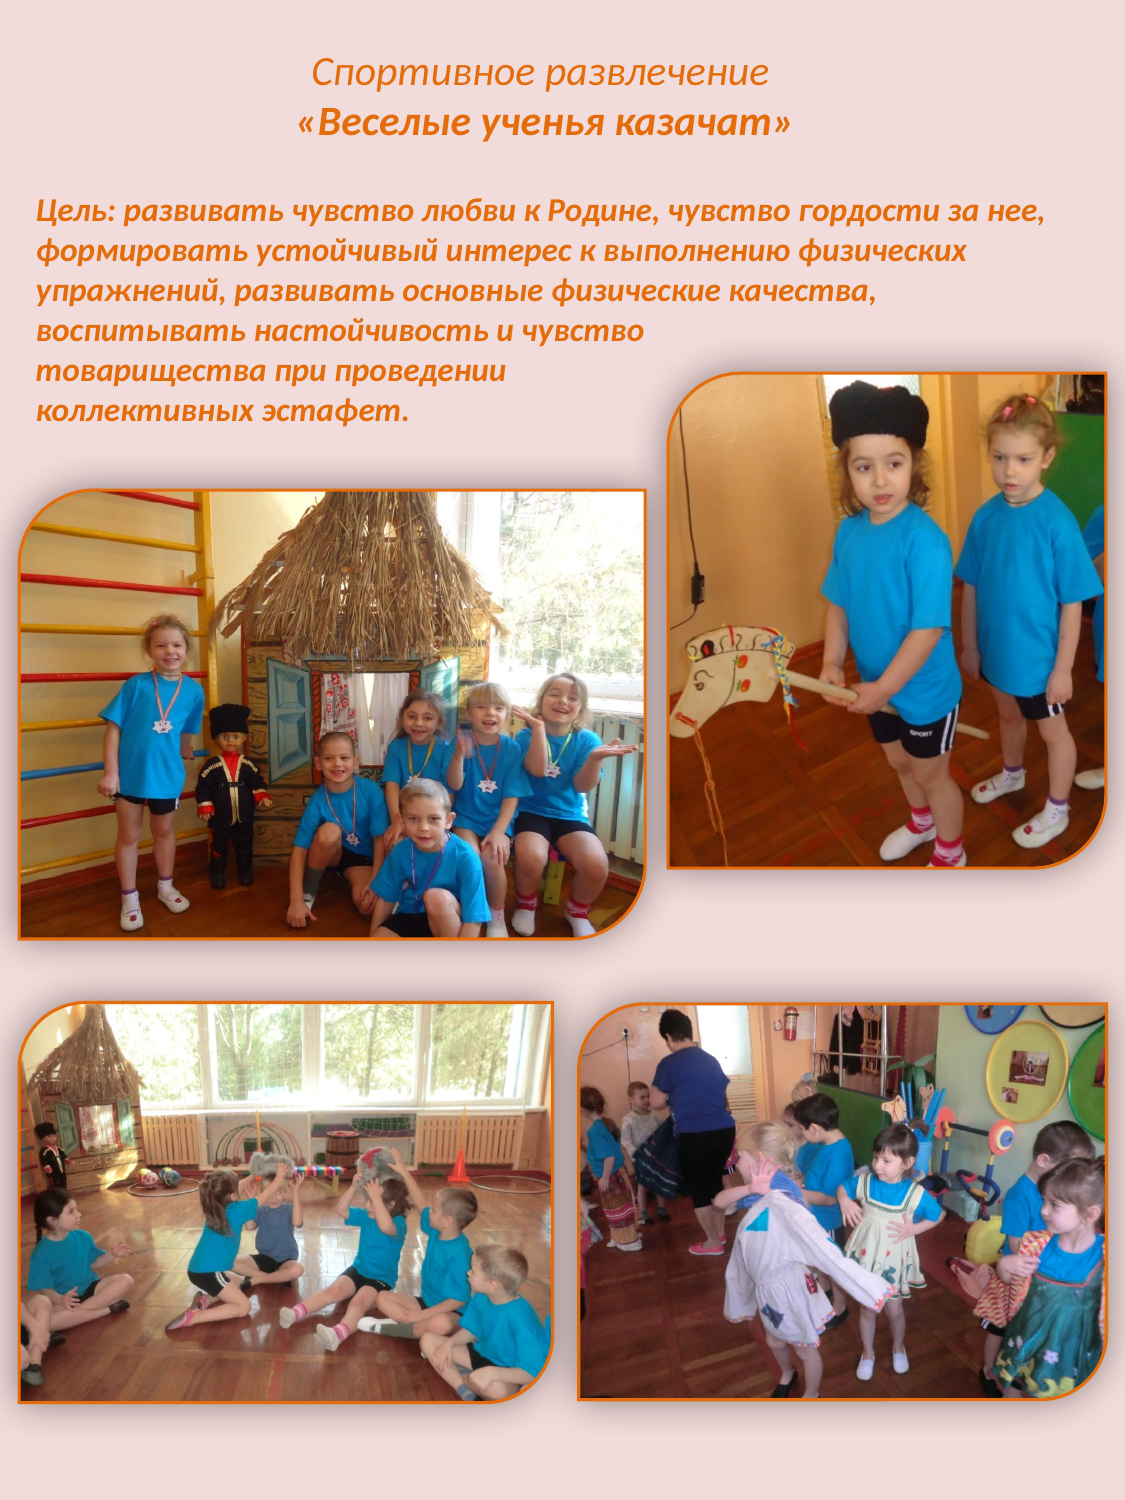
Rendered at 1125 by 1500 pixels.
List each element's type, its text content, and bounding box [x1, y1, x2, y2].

text_box Спортивное развлечение «Веселые ученья казачат» Цель: развивать чувство любви к Родине, чувство гордости за нее, формировать устойчивый интерес к выполнению физических упражнений, развивать основные физические качества, воспитывать настойчивость и чувство товарищества при проведении коллективных эстафет. [20, 36, 1070, 436]
picture [18, 489, 646, 940]
picture [18, 1002, 553, 1403]
picture [578, 1003, 1107, 1400]
picture [667, 372, 1107, 869]
